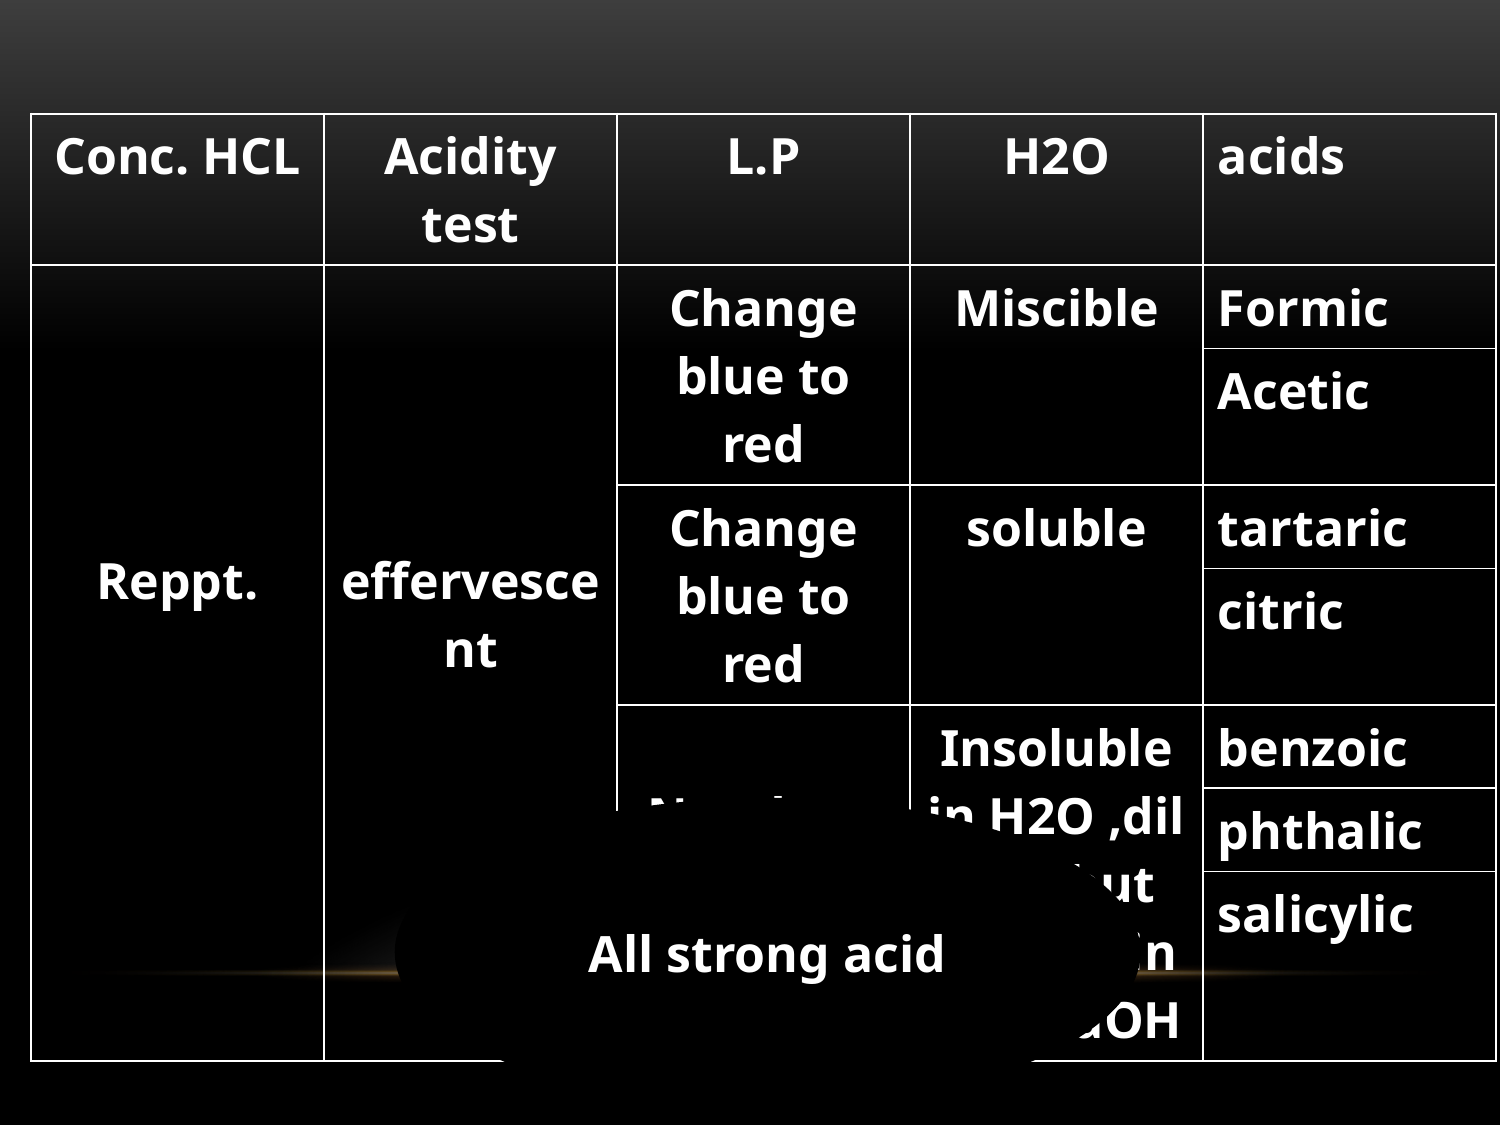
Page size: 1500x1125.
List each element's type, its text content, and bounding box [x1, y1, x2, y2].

table_cell Not done [618, 706, 909, 810]
table_cell tartaric [1204, 486, 1495, 568]
table_header L.P [618, 115, 909, 264]
table_header Acidity test [325, 115, 616, 264]
table_cell Insoluble in H2O ,dil HCL but soluble in 10%NaOH [911, 706, 1202, 1060]
table_header Conc. HCL [32, 115, 323, 264]
table_header H2O [911, 115, 1202, 264]
table_cell Acetic [1204, 349, 1495, 484]
table_cell benzoic [1204, 706, 1495, 787]
table_cell Miscible [911, 266, 1202, 484]
table_cell soluble [911, 486, 1202, 704]
text_box All strong acid [394, 797, 1141, 1107]
table_cell effervescent [325, 266, 616, 1060]
table_cell Change blue to red [618, 486, 909, 704]
table_cell Formic [1204, 266, 1495, 348]
picture [0, 0, 1500, 1125]
table_header acids [1204, 115, 1495, 264]
table_cell phthalic [1204, 789, 1495, 871]
table_cell citric [1204, 569, 1495, 704]
table_cell Change blue to red [618, 266, 909, 484]
table_cell salicylic [1204, 872, 1495, 1060]
table_cell Reppt. [32, 266, 323, 1060]
